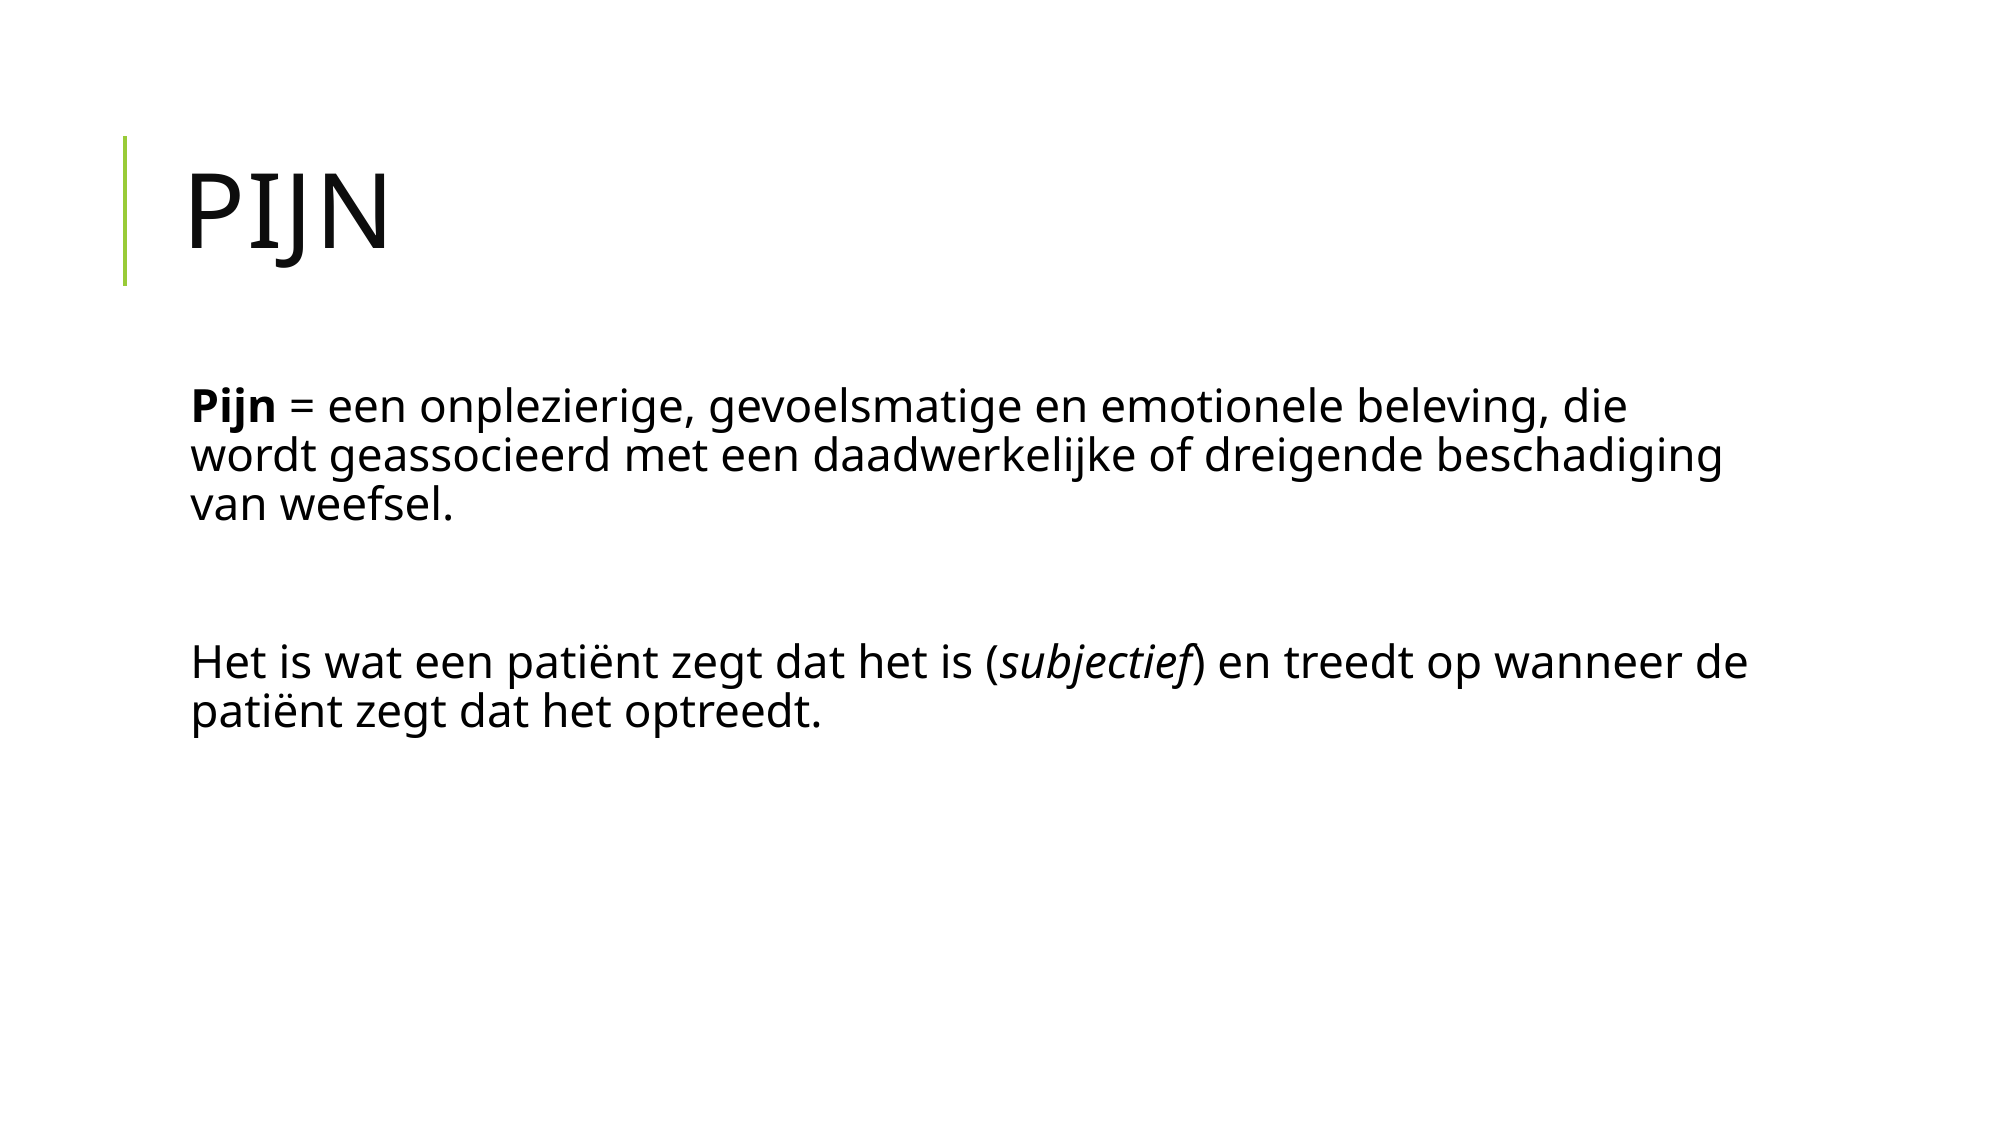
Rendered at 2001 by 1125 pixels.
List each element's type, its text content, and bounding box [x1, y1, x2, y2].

title Pijn [168, 96, 1763, 342]
list Pijn = een onplezierige, gevoelsmatige en emotionele beleving, die wordt geassocieerd met een daadwerkelijke of dreigende beschadiging van weefsel. Het is wat een patiënt zegt dat het is (subjectief) en treedt op wanneer de patiënt zegt dat het optreedt. [168, 375, 1763, 1035]
